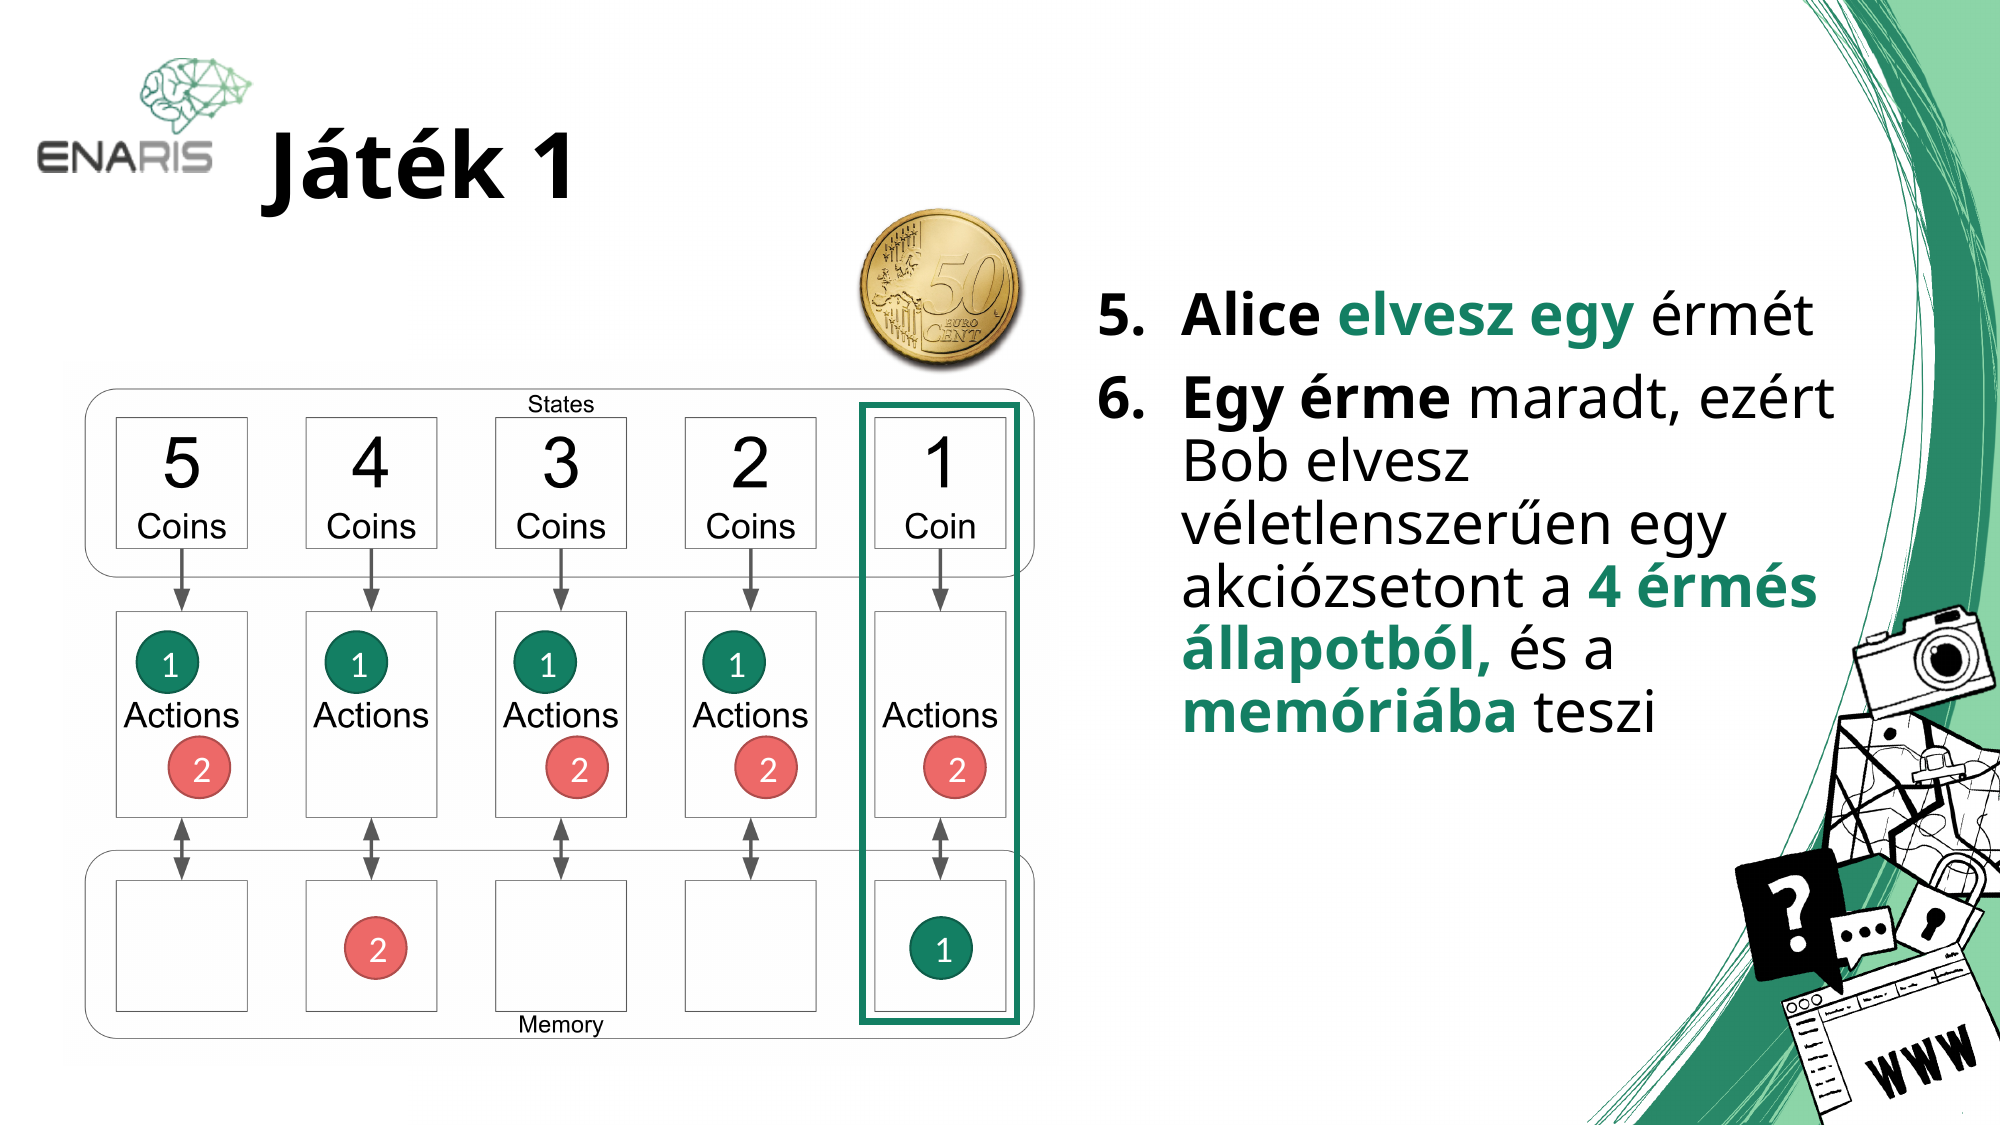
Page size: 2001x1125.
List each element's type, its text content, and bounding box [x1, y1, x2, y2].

title Játék 1 [253, 59, 1863, 278]
picture [408, 0, 2000, 1125]
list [63, 361, 1059, 1066]
text_box Alice elvesz egy érmét Egy érme maradt, ezért Bob elvesz véletlenszerűen egy akciózsetont a 4 érmés állapotból, és a memóriába teszi [1082, 277, 1869, 1005]
picture [37, 58, 254, 173]
